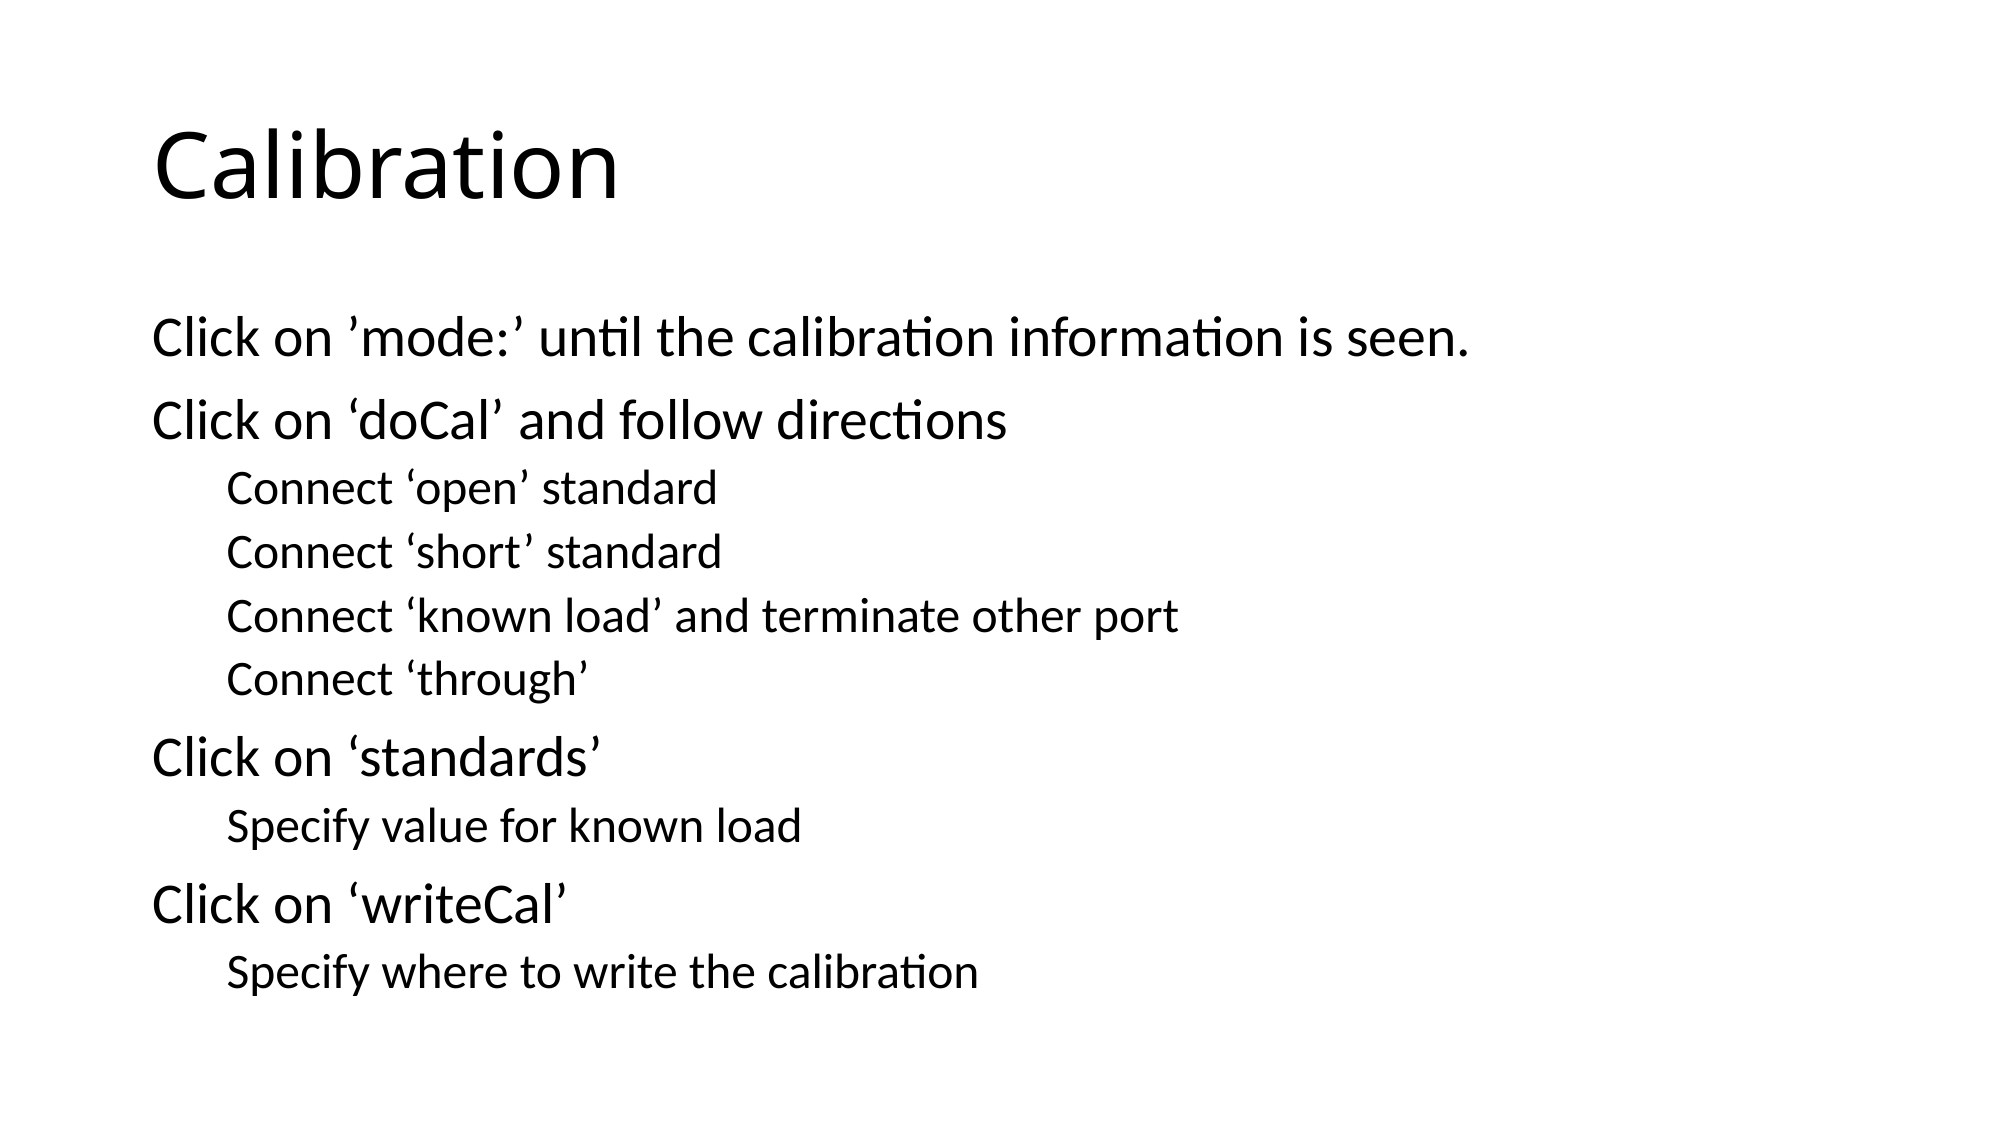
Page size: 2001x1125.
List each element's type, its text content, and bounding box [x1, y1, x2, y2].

list Click on ’mode:’ until the calibration information is seen. Click on ‘doCal’ and follow directions Connect ‘open’ standard Connect ‘short’ standard Connect ‘known load’ and terminate other port Connect ‘through’ Click on ‘standards’ Specify value for known load Click on ‘writeCal’ Specify where to write the calibration [137, 299, 1863, 1014]
title Calibration [137, 59, 1863, 278]
